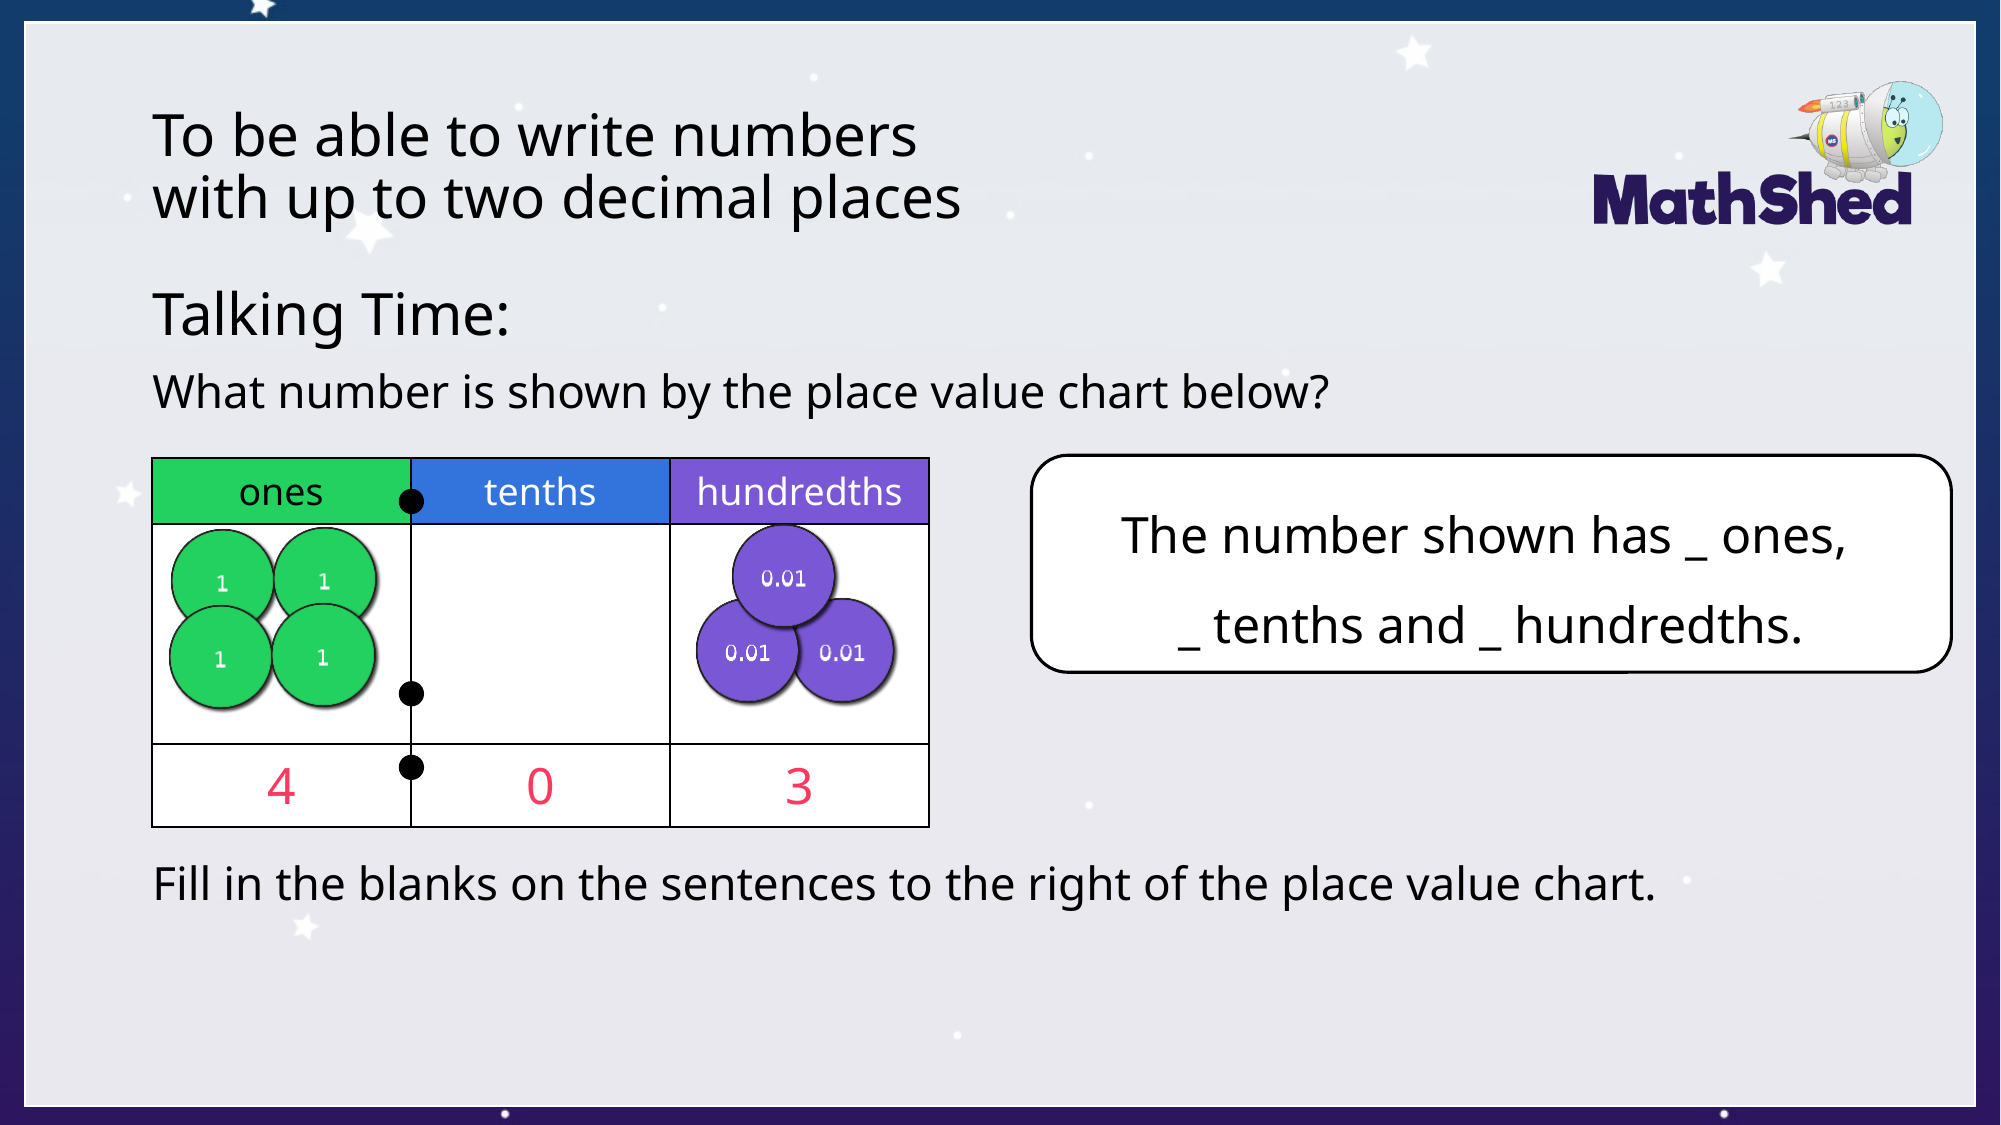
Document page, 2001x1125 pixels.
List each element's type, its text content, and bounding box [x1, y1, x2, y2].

table_cell [412, 525, 669, 743]
table_cell 0 [412, 745, 669, 826]
picture [0, 0, 2001, 1125]
table_header tenths [412, 459, 669, 523]
text_box The number shown has _ ones, _ tenths and _ hundredths. [1030, 454, 1953, 674]
table_cell [671, 525, 928, 743]
table_cell 3 [671, 745, 928, 826]
table_cell [153, 525, 410, 743]
title To be able to write numbers with up to two decimal places [137, 59, 1578, 277]
list Talking Time: What number is shown by the place value chart below? Fill in the blanks on the sentences to the right of the place value chart. [137, 277, 1863, 992]
table_cell 4 [153, 745, 410, 826]
text_box [398, 488, 425, 515]
table_header hundredths [671, 459, 928, 523]
text_box [398, 681, 425, 707]
text_box [398, 754, 425, 781]
table_header ones [153, 459, 410, 523]
